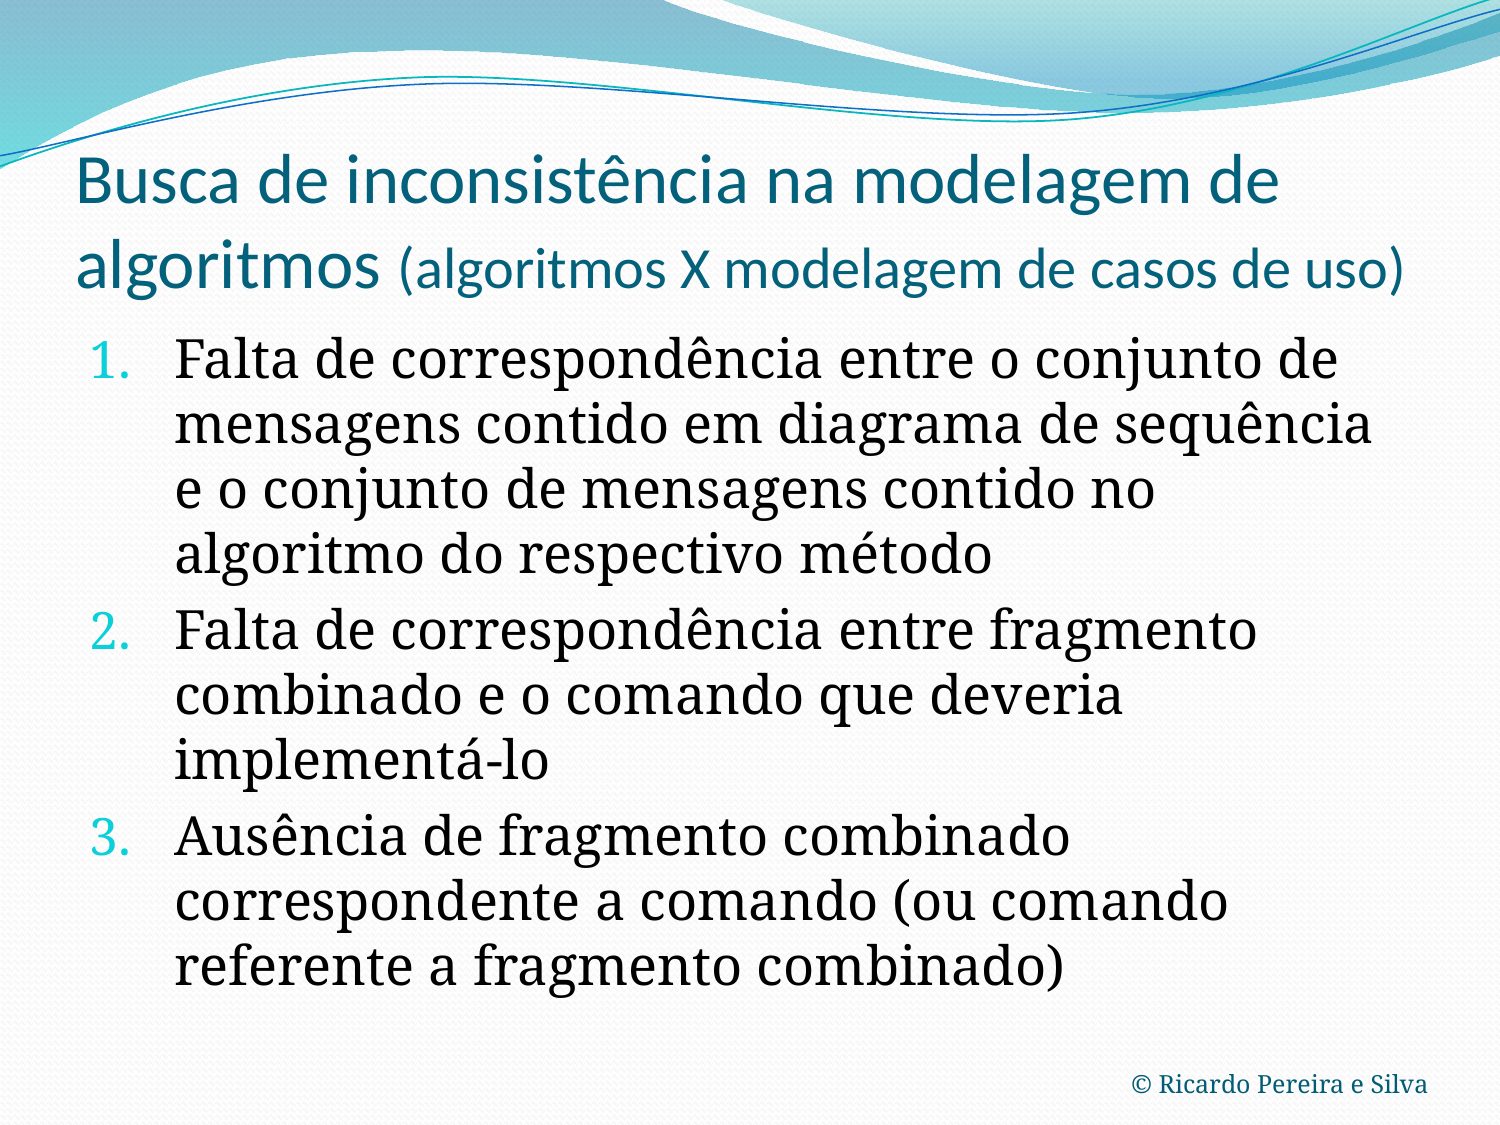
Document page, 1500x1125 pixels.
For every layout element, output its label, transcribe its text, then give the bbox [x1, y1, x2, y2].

footer © Ricardo Pereira e Silva [1101, 1042, 1429, 1103]
list Falta de correspondência entre o conjunto de mensagens contido em diagrama de sequência e o conjunto de mensagens contido no algoritmo do respectivo método Falta de correspondência entre fragmento combinado e o comando que deveria implementá-lo Ausência de fragmento combinado correspondente a comando (ou comando referente a fragmento combinado) [75, 317, 1425, 1038]
title Busca de inconsistência na modelagem de algoritmos (algoritmos X modelagem de casos de uso) [75, 115, 1425, 303]
